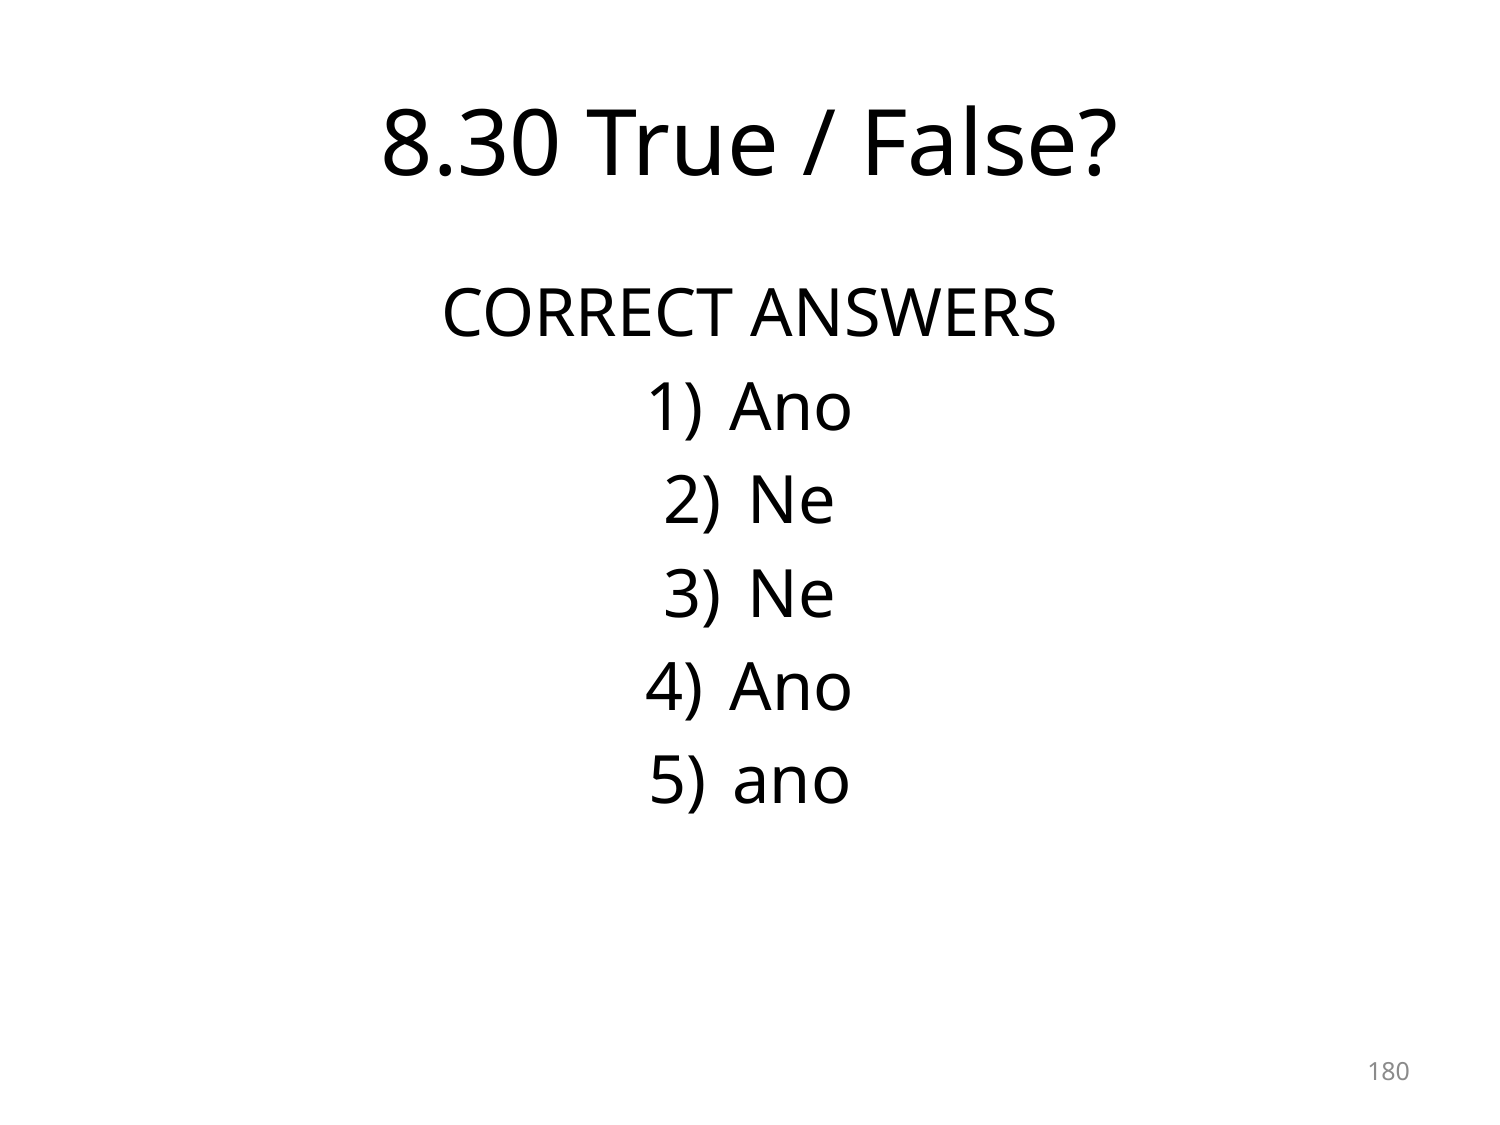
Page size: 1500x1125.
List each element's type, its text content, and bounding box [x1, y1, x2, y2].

slide_number 180 [1074, 1042, 1425, 1103]
list CORRECT ANSWERS Ano Ne Ne Ano ano [75, 262, 1425, 1005]
title 8.30 True / False? [75, 45, 1425, 233]
